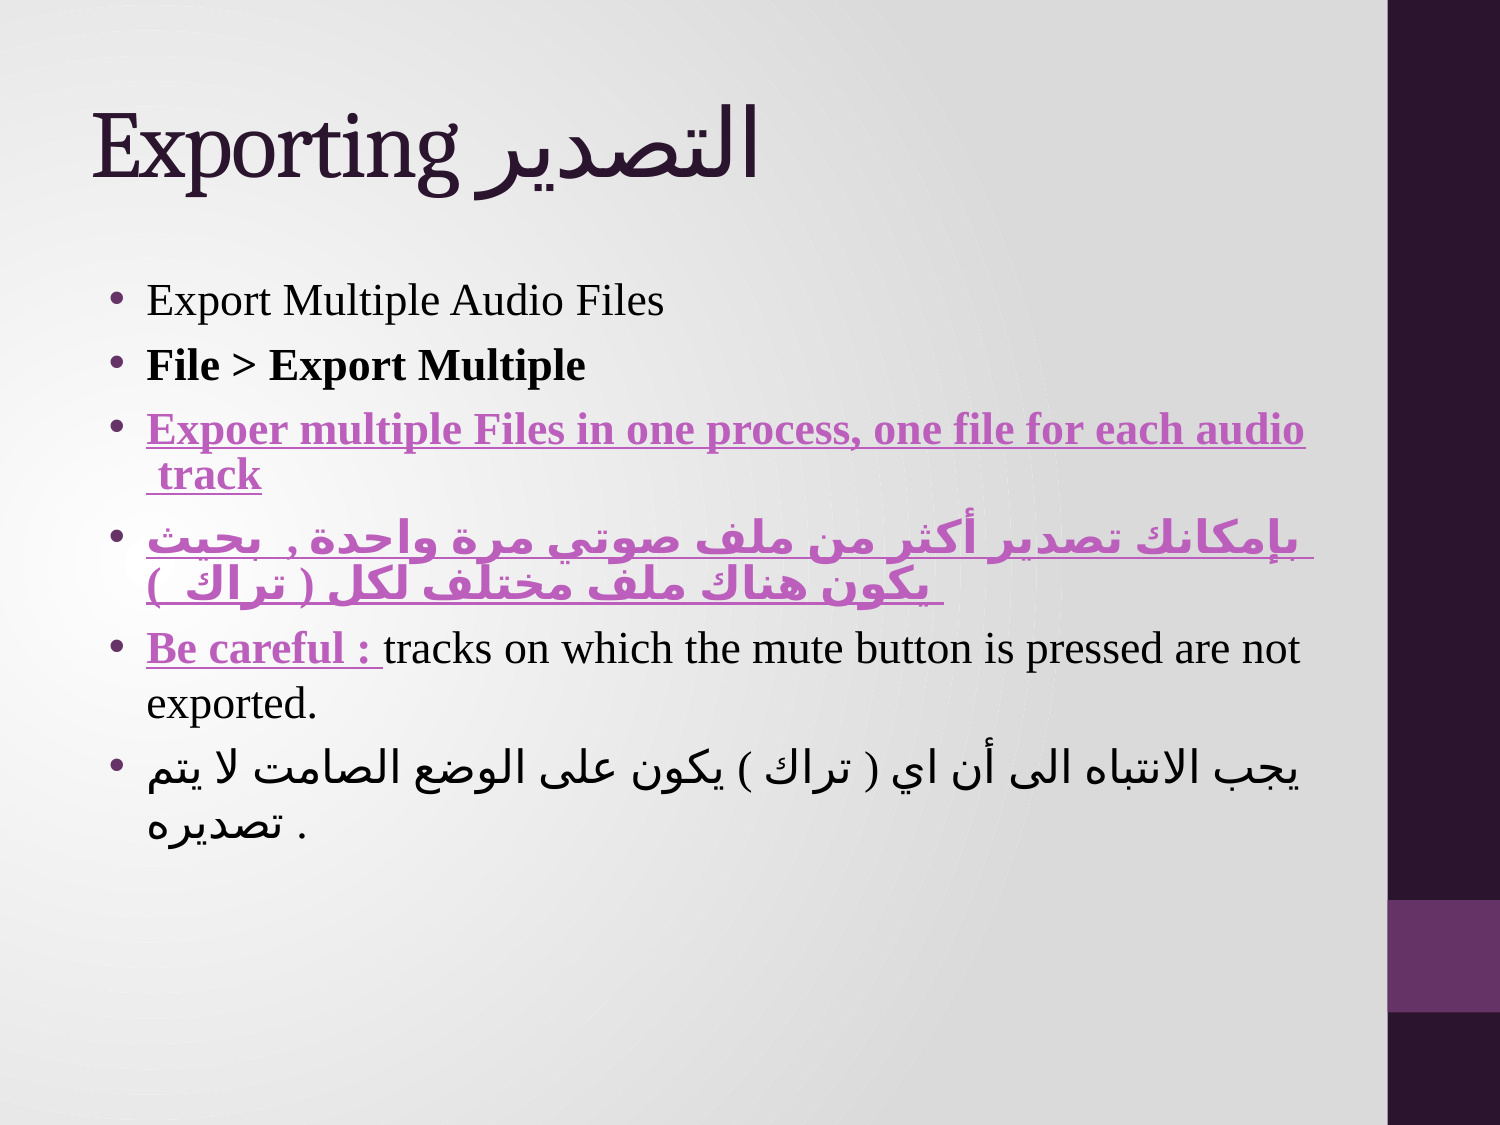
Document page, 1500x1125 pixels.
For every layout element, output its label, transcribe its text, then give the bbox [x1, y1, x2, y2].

list Export Multiple Audio Files File > Export Multiple Expoer multiple Files in one process, one file for each audio track بإمكانك تصدير أكثر من ملف صوتي مرة واحدة , بحيث يكون هناك ملف مختلف لكل ( تراك ) Be careful : tracks on which the mute button is pressed are not exported. يجب الانتباه الى أن اي ( تراك ) يكون على الوضع الصامت لا يتم تصديره . [75, 262, 1325, 1050]
title Exporting التصدير [75, 45, 1325, 233]
